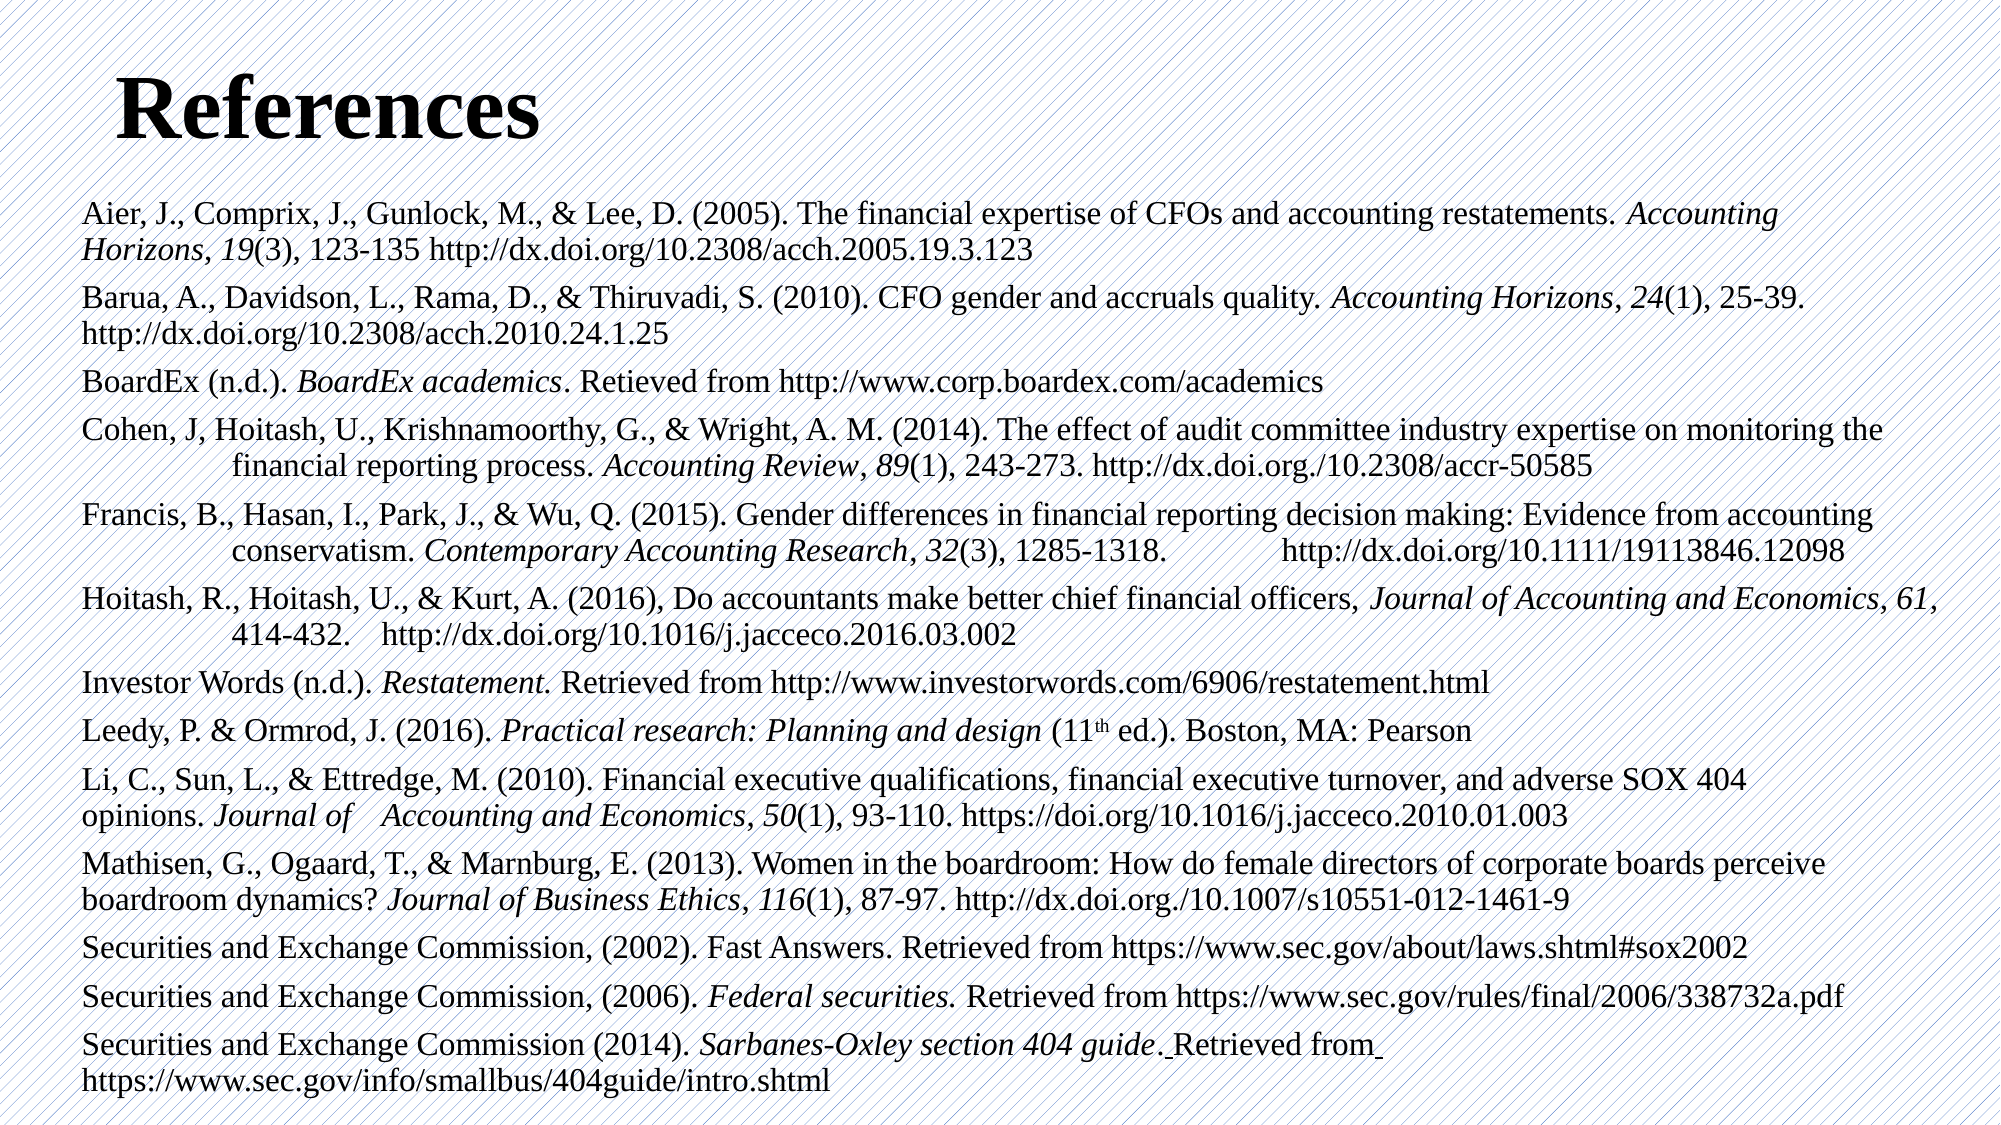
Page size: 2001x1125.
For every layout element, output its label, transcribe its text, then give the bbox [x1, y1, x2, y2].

title References [100, 0, 1826, 187]
text_box Aier, J., Comprix, J., Gunlock, M., & Lee, D. (2005). The financial expertise of CFOs and accounting restatements. Accounting Horizons, 19(3), 123-135 http://dx.doi.org/10.2308/acch.2005.19.3.123 Barua, A., Davidson, L., Rama, D., & Thiruvadi, S. (2010). CFO gender and accruals quality. Accounting Horizons, 24(1), 25-39. http://dx.doi.org/10.2308/acch.2010.24.1.25 BoardEx (n.d.). BoardEx academics. Retieved from http://www.corp.boardex.com/academics Cohen, J, Hoitash, U., Krishnamoorthy, G., & Wright, A. M. (2014). The effect of audit committee industry expertise on monitoring the financial reporting process. Accounting Review, 89(1), 243-273. http://dx.doi.org./10.2308/accr-50585 Francis, B., Hasan, I., Park, J., & Wu, Q. (2015). Gender differences in financial reporting decision making: Evidence from accounting conservatism. Contemporary Accounting Research, 32(3), 1285-1318. http://dx.doi.org/10.1111/19113846.12098 Hoitash, R., Hoitash, U., & Kurt, A. (2016), Do accountants make better chief financial officers, Journal of Accounting and Economics, 61, 414-432. http://dx.doi.org/10.1016/j.jacceco.2016.03.002 Investor Words (n.d.). Restatement. Retrieved from http://www.investorwords.com/6906/restatement.html Leedy, P. & Ormrod, J. (2016). Practical research: Planning and design (11th ed.). Boston, MA: Pearson Li, C., Sun, L., & Ettredge, M. (2010). Financial executive qualifications, financial executive turnover, and adverse SOX 404 opinions. Journal of Accounting and Economics, 50(1), 93-110. https://doi.org/10.1016/j.jacceco.2010.01.003 Mathisen, G., Ogaard, T., & Marnburg, E. (2013). Women in the boardroom: How do female directors of corporate boards perceive boardroom dynamics? Journal of Business Ethics, 116(1), 87-97. http://dx.doi.org./10.1007/s10551-012-1461-9 Securities and Exchange Commission, (2002). Fast Answers. Retrieved from https://www.sec.gov/about/laws.shtml#sox2002 Securities and Exchange Commission, (2006). Federal securities. Retrieved from https://www.sec.gov/rules/final/2006/338732a.pdf Securities and Exchange Commission (2014). Sarbanes-Oxley section 404 guide. Retrieved from https://www.sec.gov/info/smallbus/404guide/intro.shtml [66, 187, 2000, 1125]
